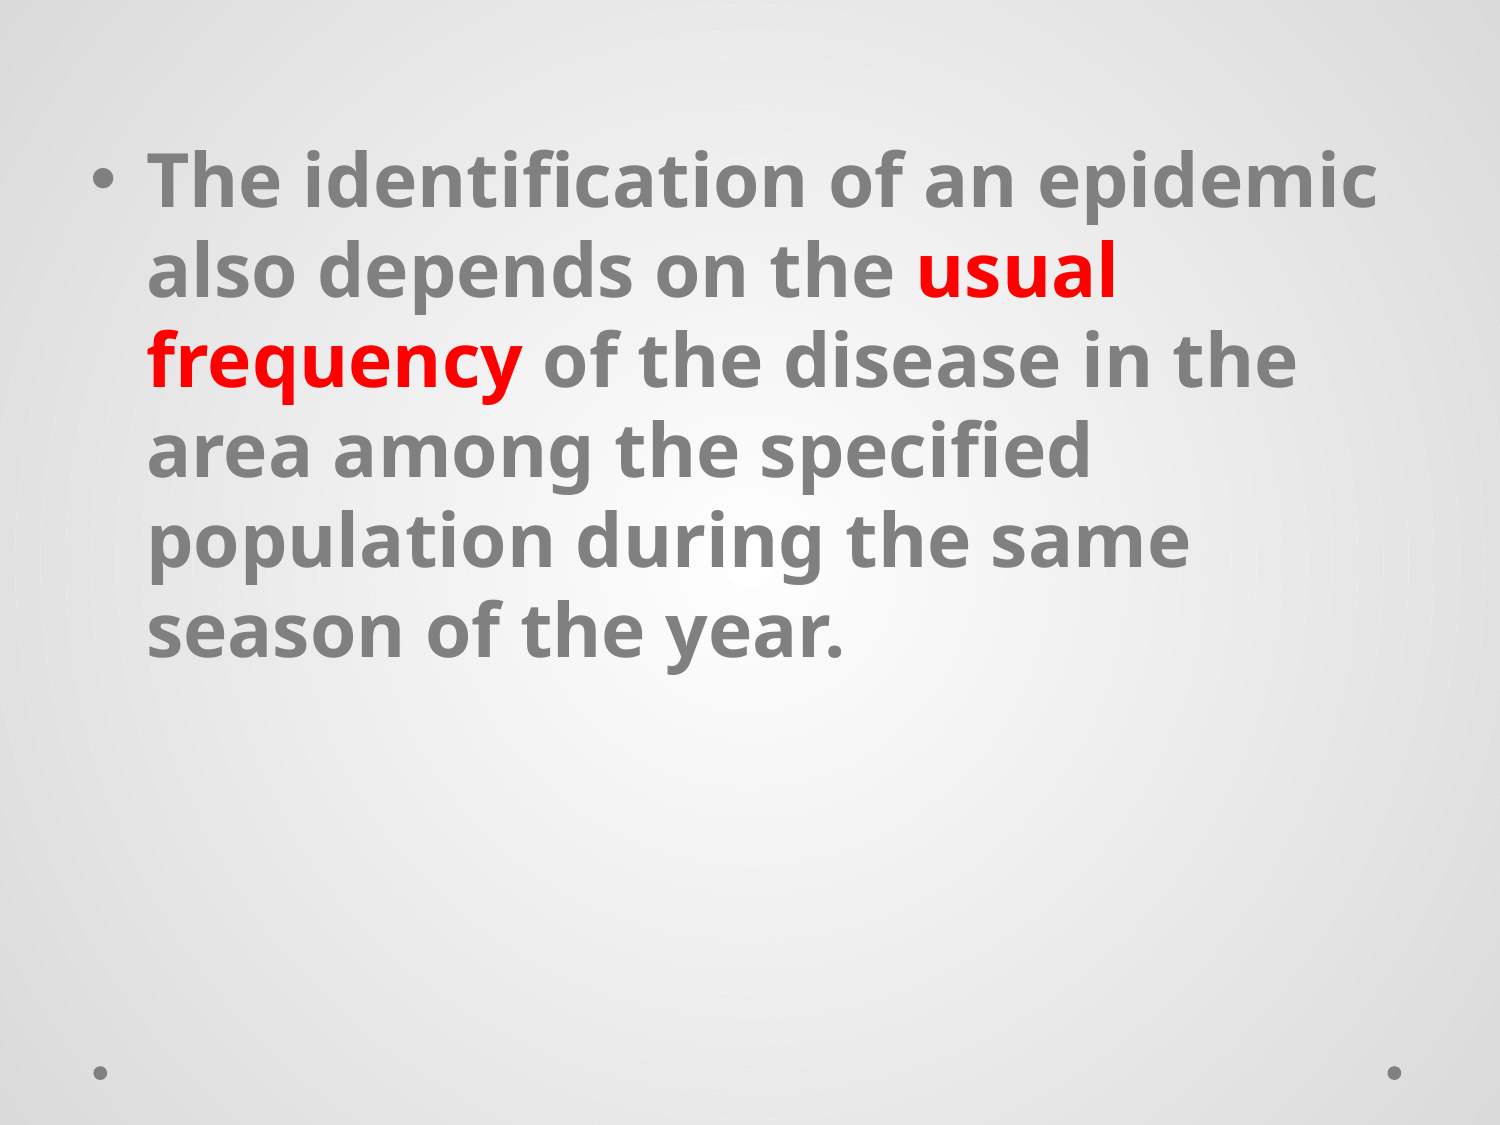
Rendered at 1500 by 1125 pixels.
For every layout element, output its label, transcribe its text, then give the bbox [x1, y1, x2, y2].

list The identification of an epidemic also depends on the usual frequency of the disease in the area among the specified population during the same season of the year. [75, 125, 1425, 1005]
